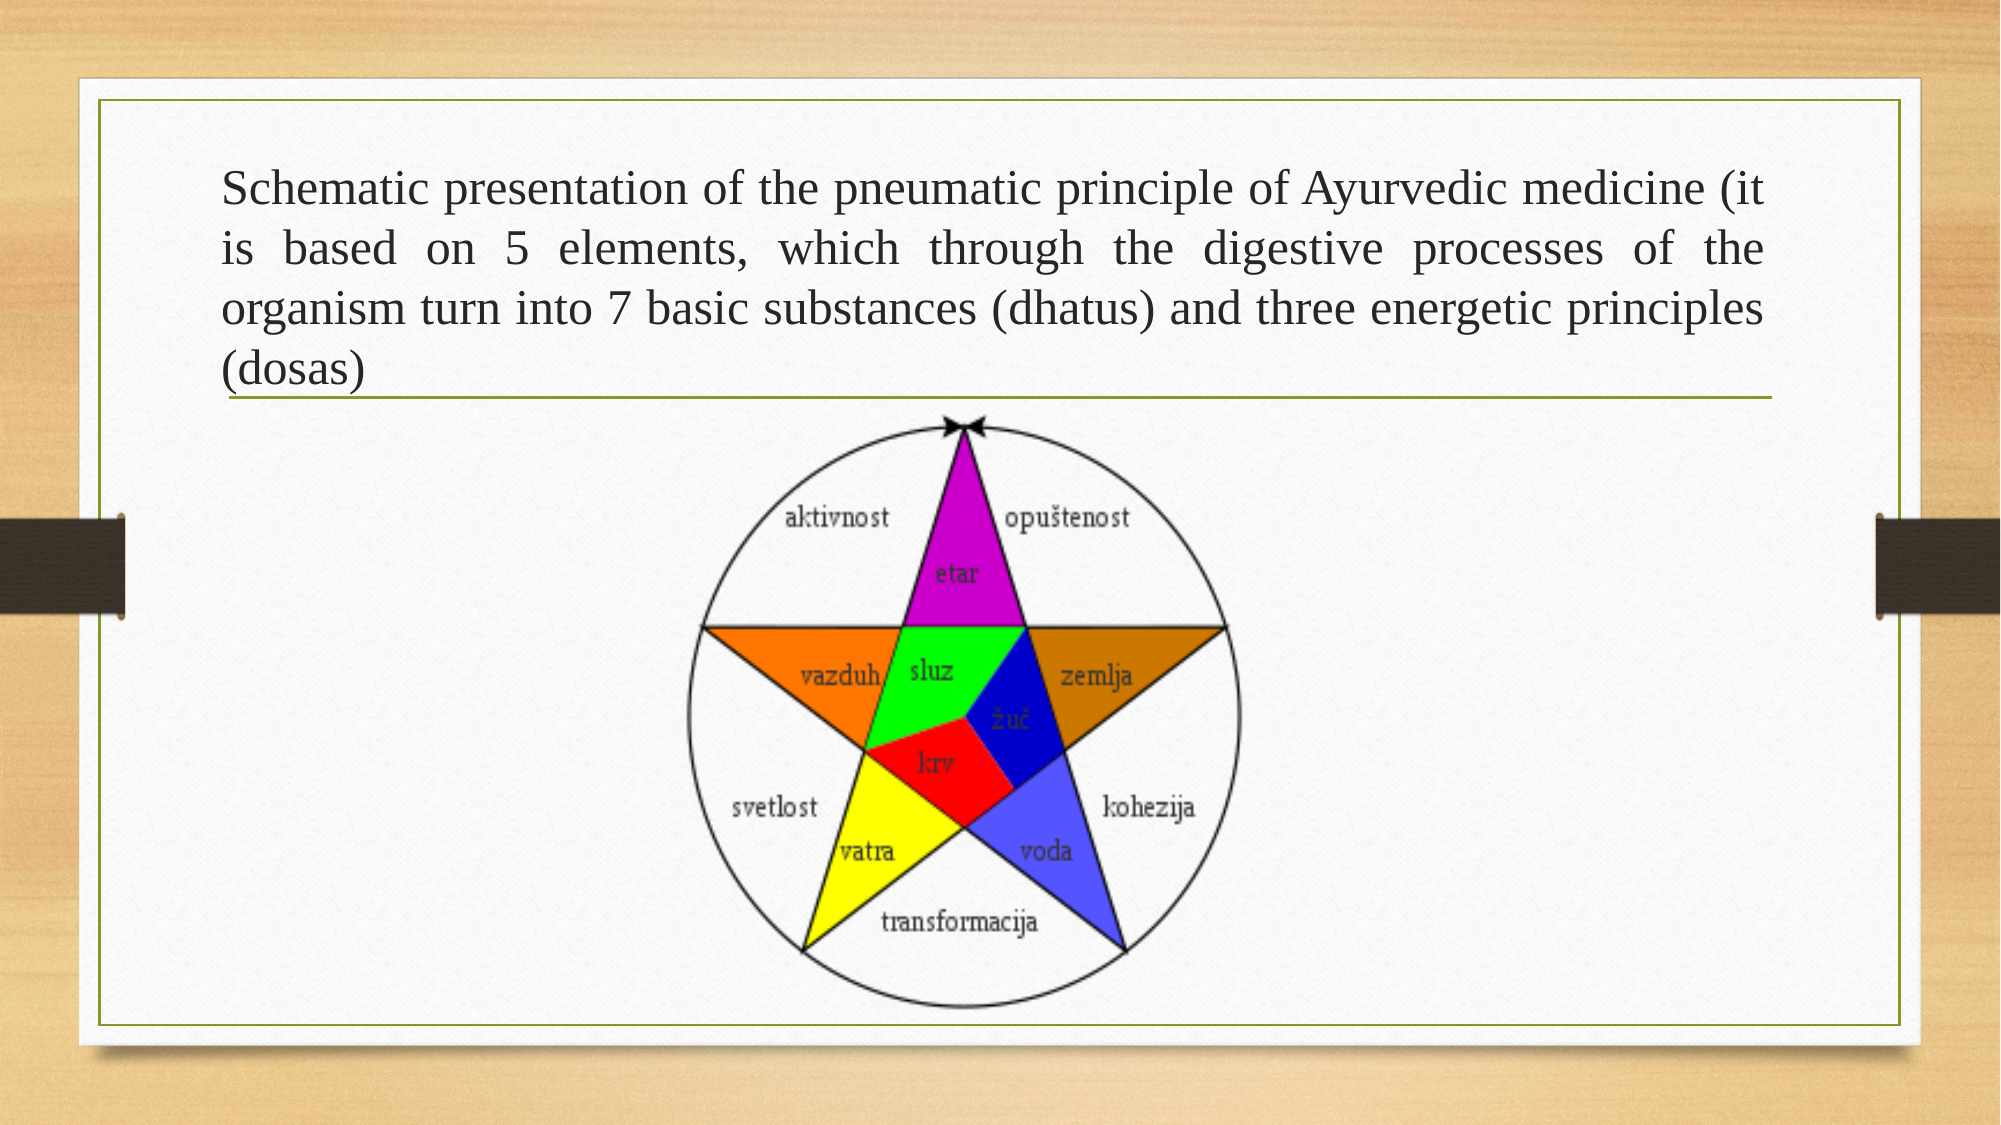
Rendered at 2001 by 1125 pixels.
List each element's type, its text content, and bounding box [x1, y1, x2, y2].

picture [0, 0, 2001, 1125]
title Schematic presentation of the pneumatic principle of Ayurvedic medicine (it is based on 5 elements, which through the digestive processes of the organism turn into 7 basic substances (dhatus) and three energetic principles (dosas) [206, 167, 1781, 382]
